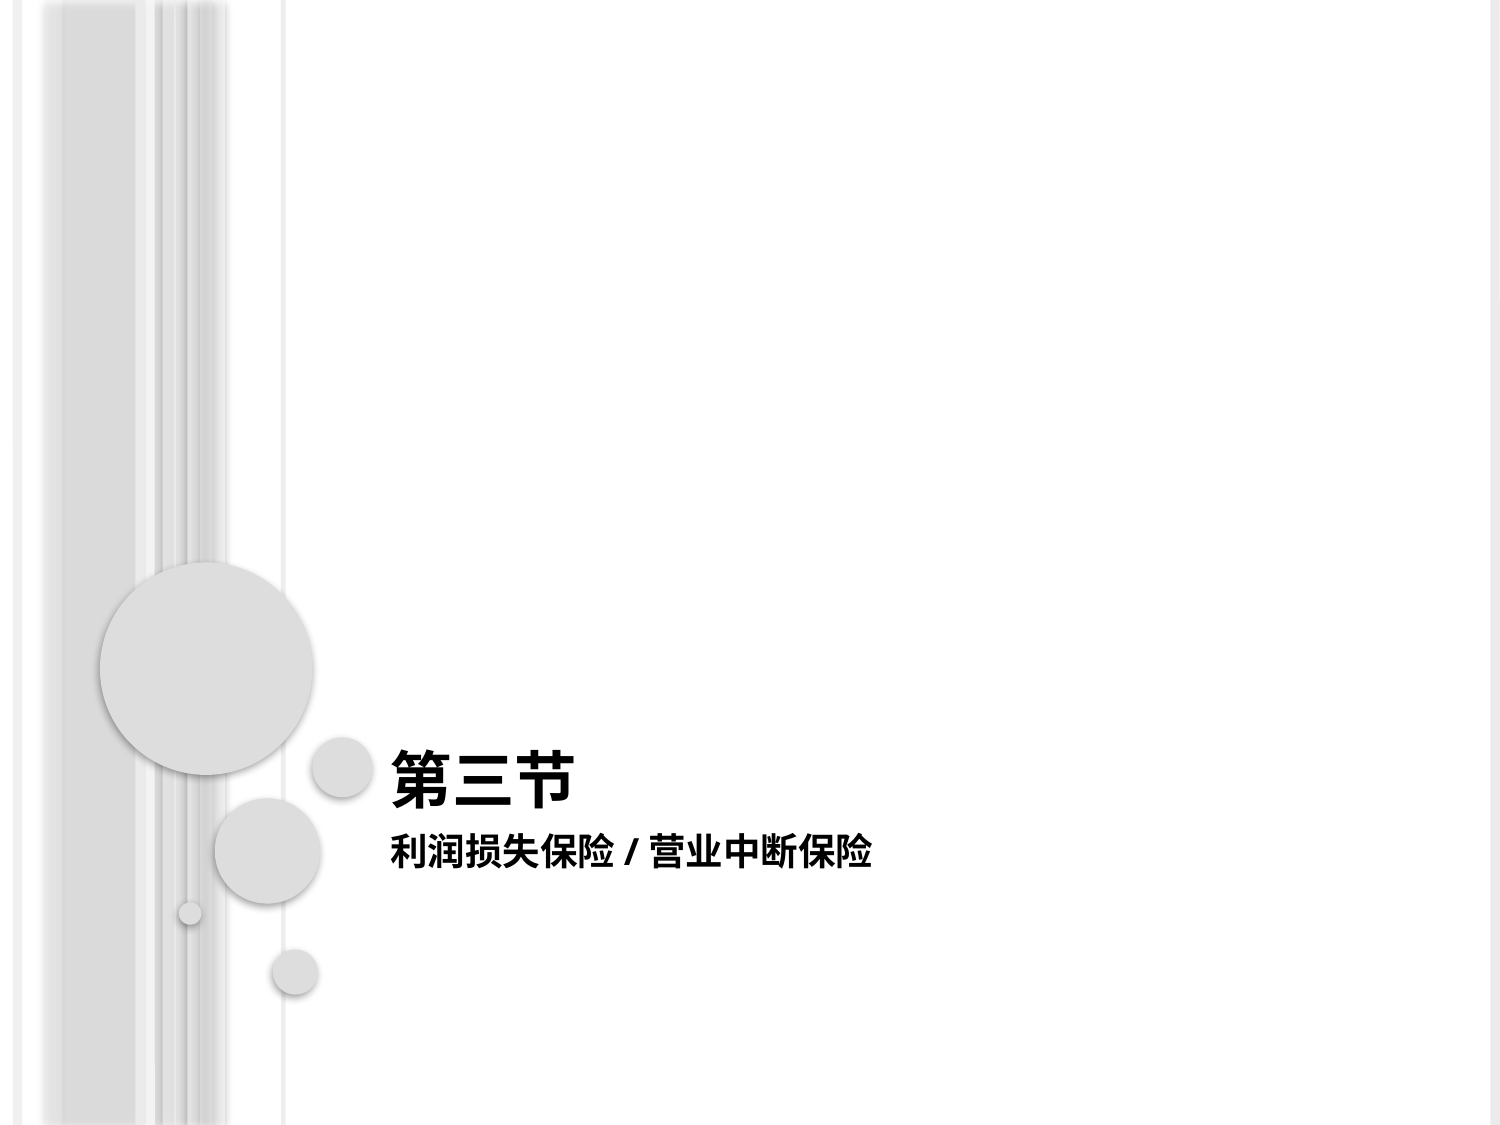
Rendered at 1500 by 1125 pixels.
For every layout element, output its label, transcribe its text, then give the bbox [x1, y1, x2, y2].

title 第三节 [375, 512, 1388, 820]
subtitle 利润损失保险/营业中断保险 [374, 820, 1388, 1047]
